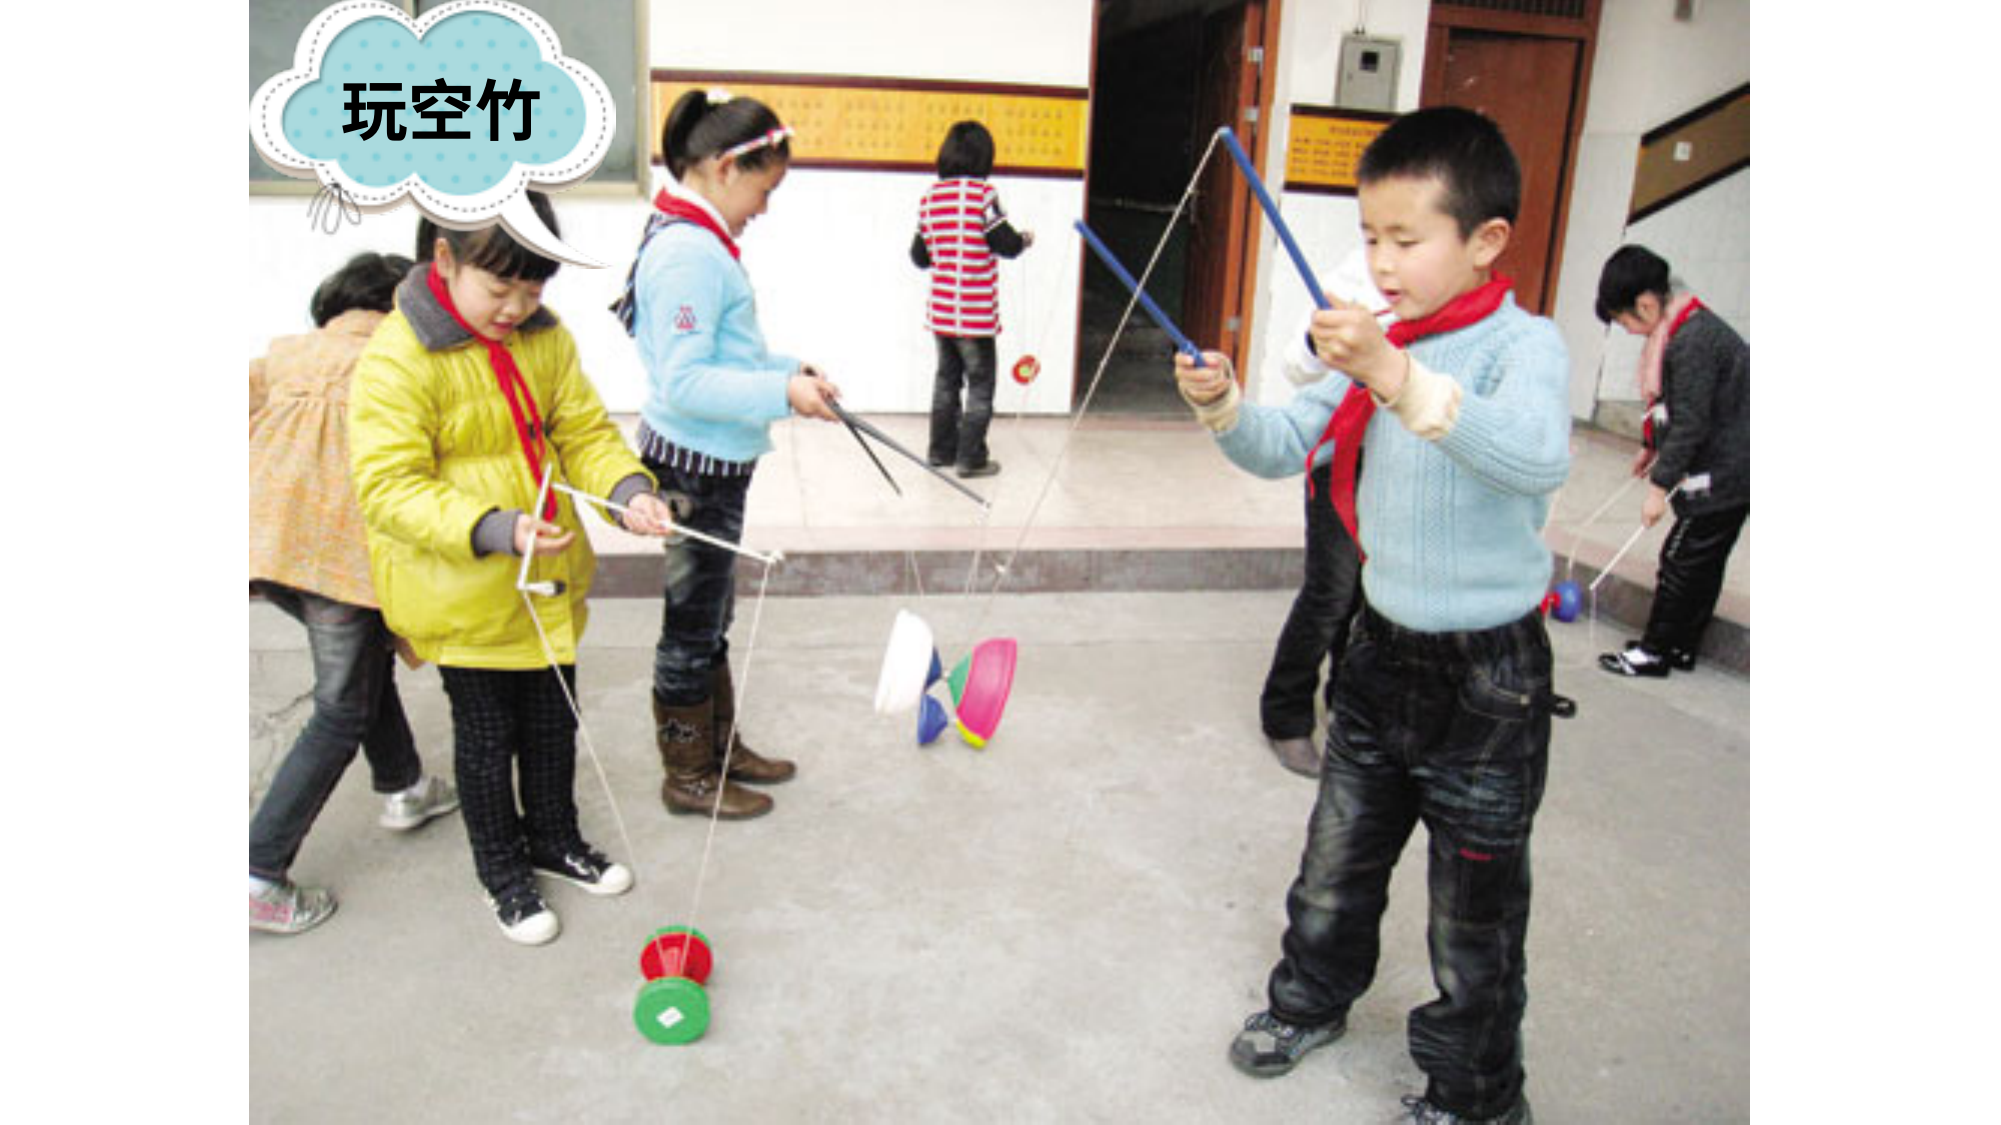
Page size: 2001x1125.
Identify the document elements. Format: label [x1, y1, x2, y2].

picture [249, 0, 1751, 1125]
